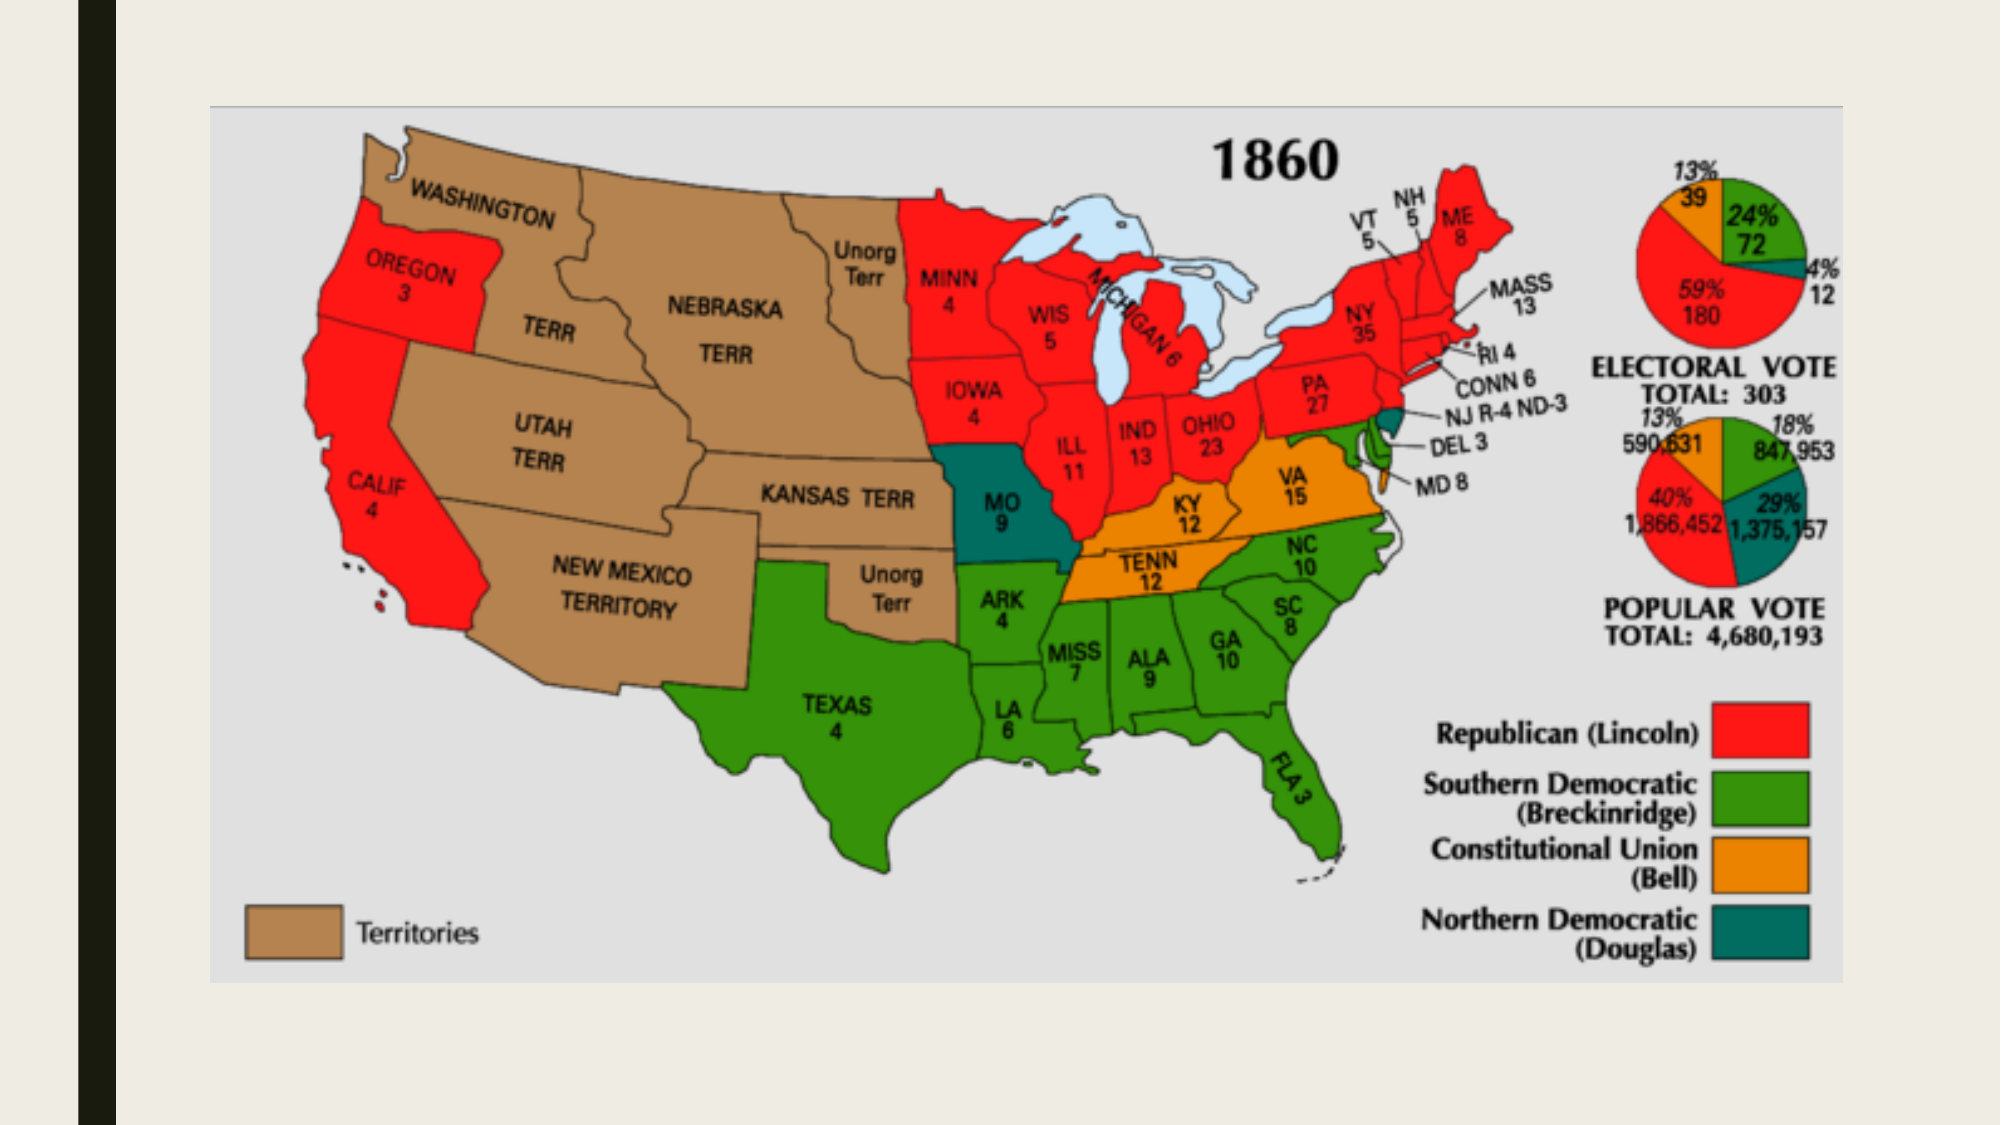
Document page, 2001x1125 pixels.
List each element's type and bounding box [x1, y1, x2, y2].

list [210, 106, 1843, 983]
